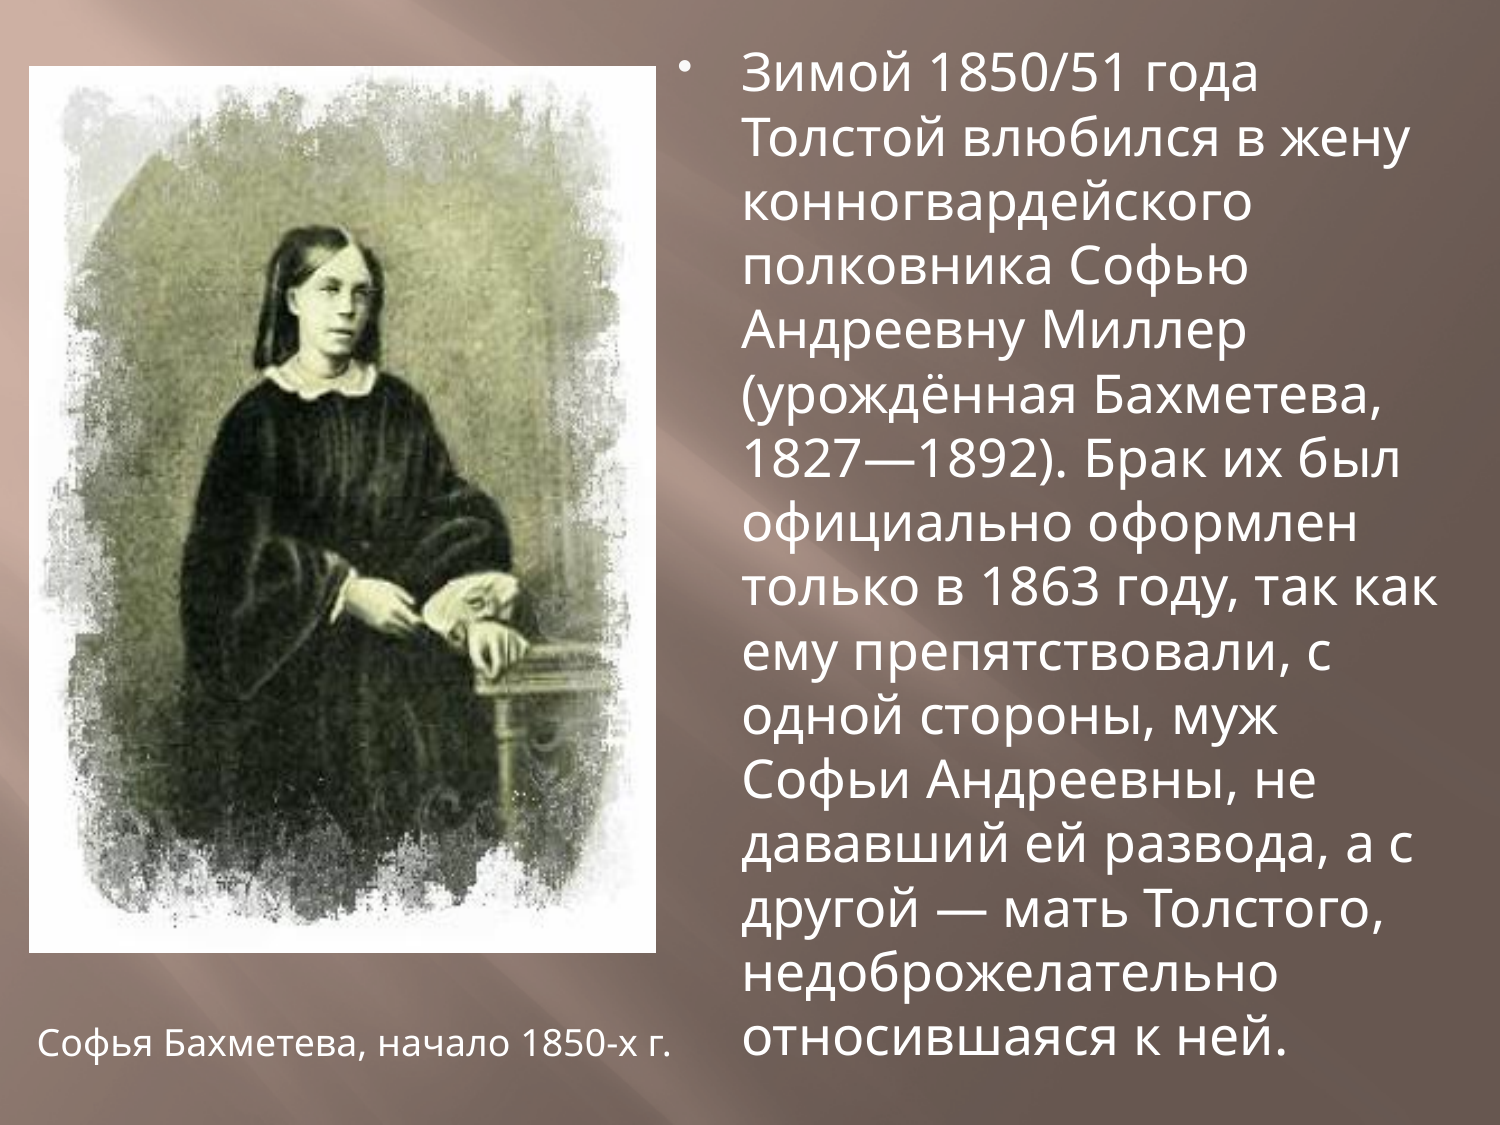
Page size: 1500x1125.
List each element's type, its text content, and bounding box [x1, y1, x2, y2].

list Зимой 1850/51 года Толстой влюбился в жену конногвардейского полковника Софью Андреевну Миллер (урождённая Бахметева, 1827—1892). Брак их был официально оформлен только в 1863 году, так как ему препятствовали, с одной стороны, муж Софьи Андреевны, не дававший ей развода, а с другой — мать Толстого, недоброжелательно относившаяся к ней. [643, 30, 1471, 1094]
picture [29, 66, 656, 953]
text_box Софья Бахметева, начало 1850-х г. [21, 1011, 688, 1072]
